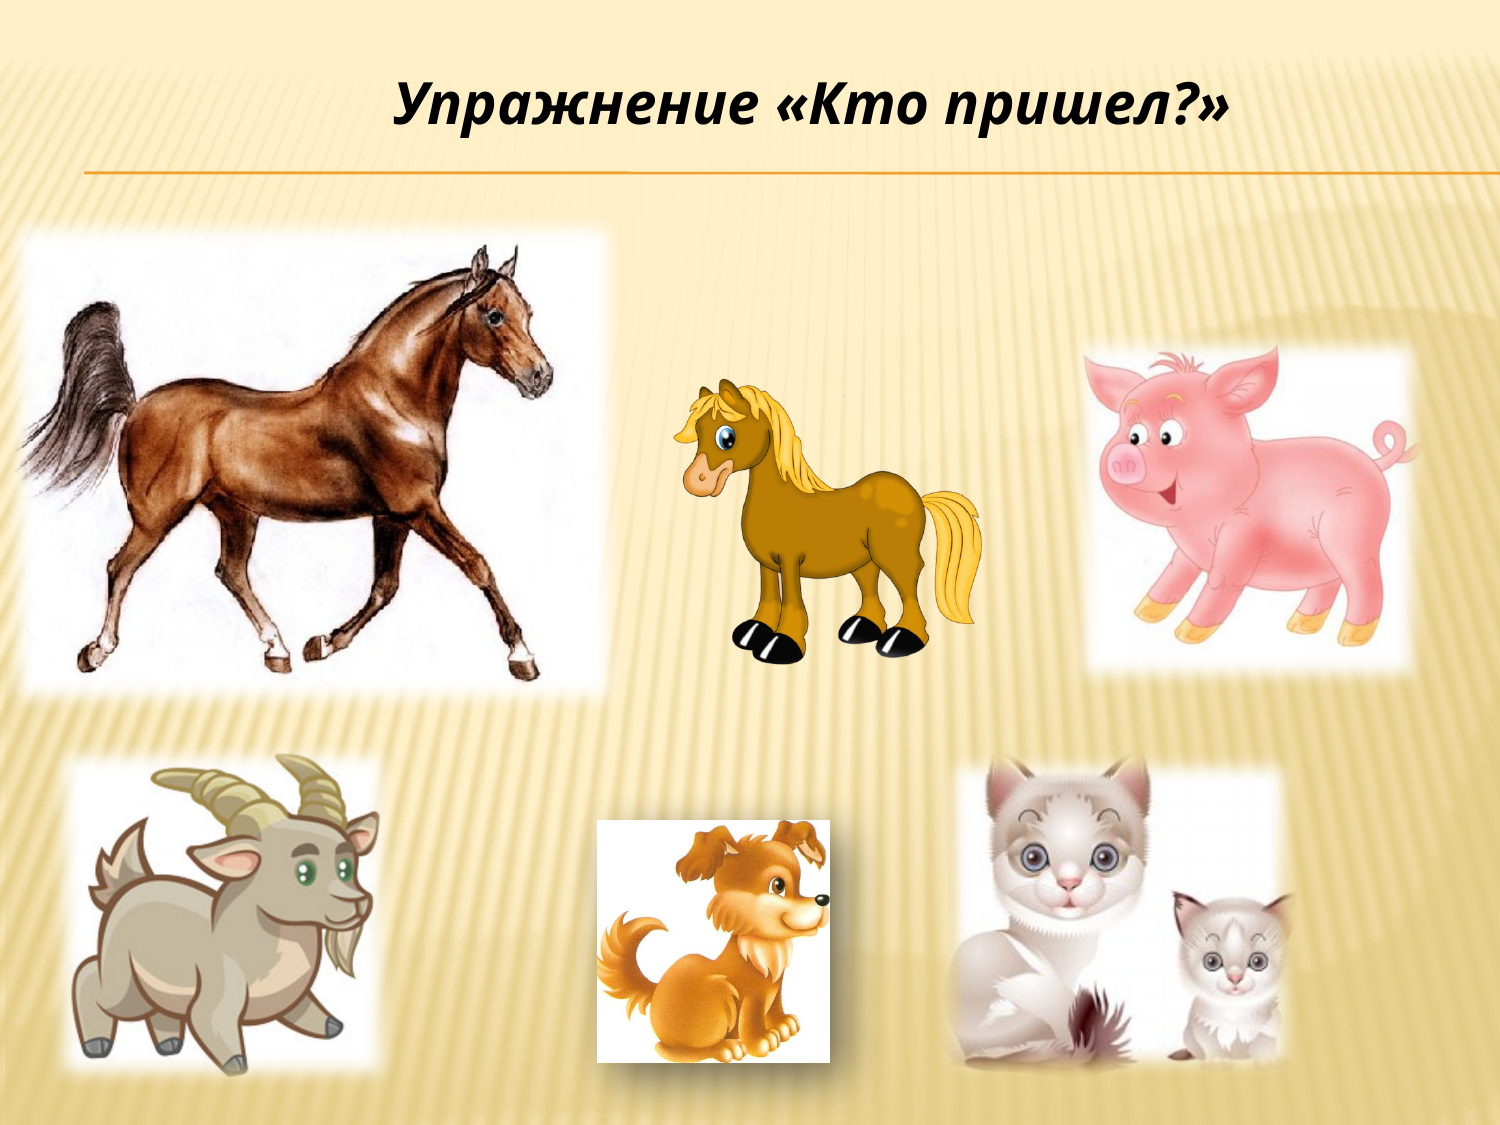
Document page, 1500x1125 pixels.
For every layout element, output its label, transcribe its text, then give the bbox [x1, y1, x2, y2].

picture [1066, 327, 1430, 692]
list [0, 210, 628, 716]
picture [937, 749, 1302, 1079]
text_box Упражнение «Кто пришел?» [194, 58, 1430, 144]
picture [46, 737, 399, 1091]
picture [665, 373, 994, 680]
picture [597, 819, 830, 1064]
